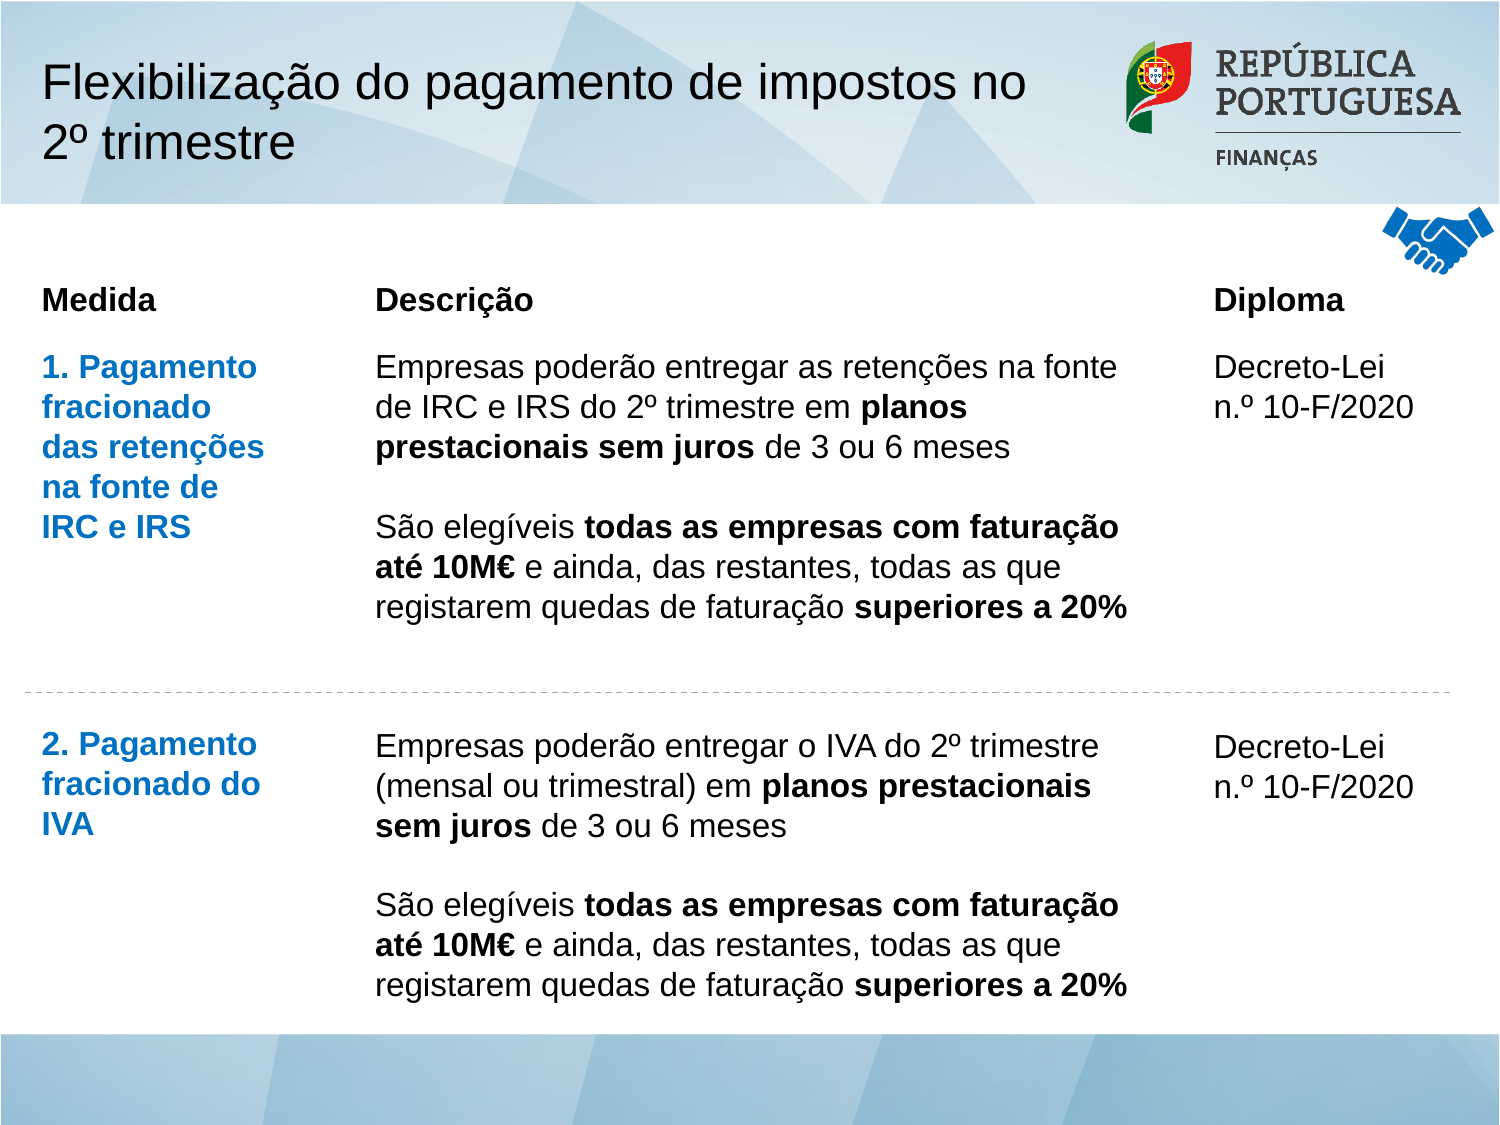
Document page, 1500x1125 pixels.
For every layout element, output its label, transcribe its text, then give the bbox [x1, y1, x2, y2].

text_box Decreto-Lei n.º 10-F/2020 [1198, 717, 1450, 813]
text_box 2. Pagamento fracionado do IVA [26, 714, 278, 850]
text_box Flexibilização do pagamento de impostos no 2º trimestre [26, 42, 1058, 178]
text_box Decreto-Lei n.º 10-F/2020 [1198, 338, 1450, 433]
text_box 1. Pagamento fracionado das retenções na fonte de IRC e IRS [26, 338, 290, 553]
text_box Empresas poderão entregar o IVA do 2º trimestre (mensal ou trimestral) em planos prestacionais sem juros de 3 ou 6 meses São elegíveis todas as empresas com faturação até 10M€ e ainda, das restantes, todas as que registarem quedas de faturação superiores a 20% [360, 716, 1152, 1011]
text_box Empresas poderão entregar as retenções na fonte de IRC e IRS do 2º trimestre em planos prestacionais sem juros de 3 ou 6 meses São elegíveis todas as empresas com faturação até 10M€ e ainda, das restantes, todas as que registarem quedas de faturação superiores a 20% [360, 338, 1152, 633]
text_box Medida [26, 271, 254, 326]
picture [0, 0, 1500, 1125]
text_box Diploma [1198, 271, 1426, 326]
text_box Descrição [360, 271, 588, 326]
